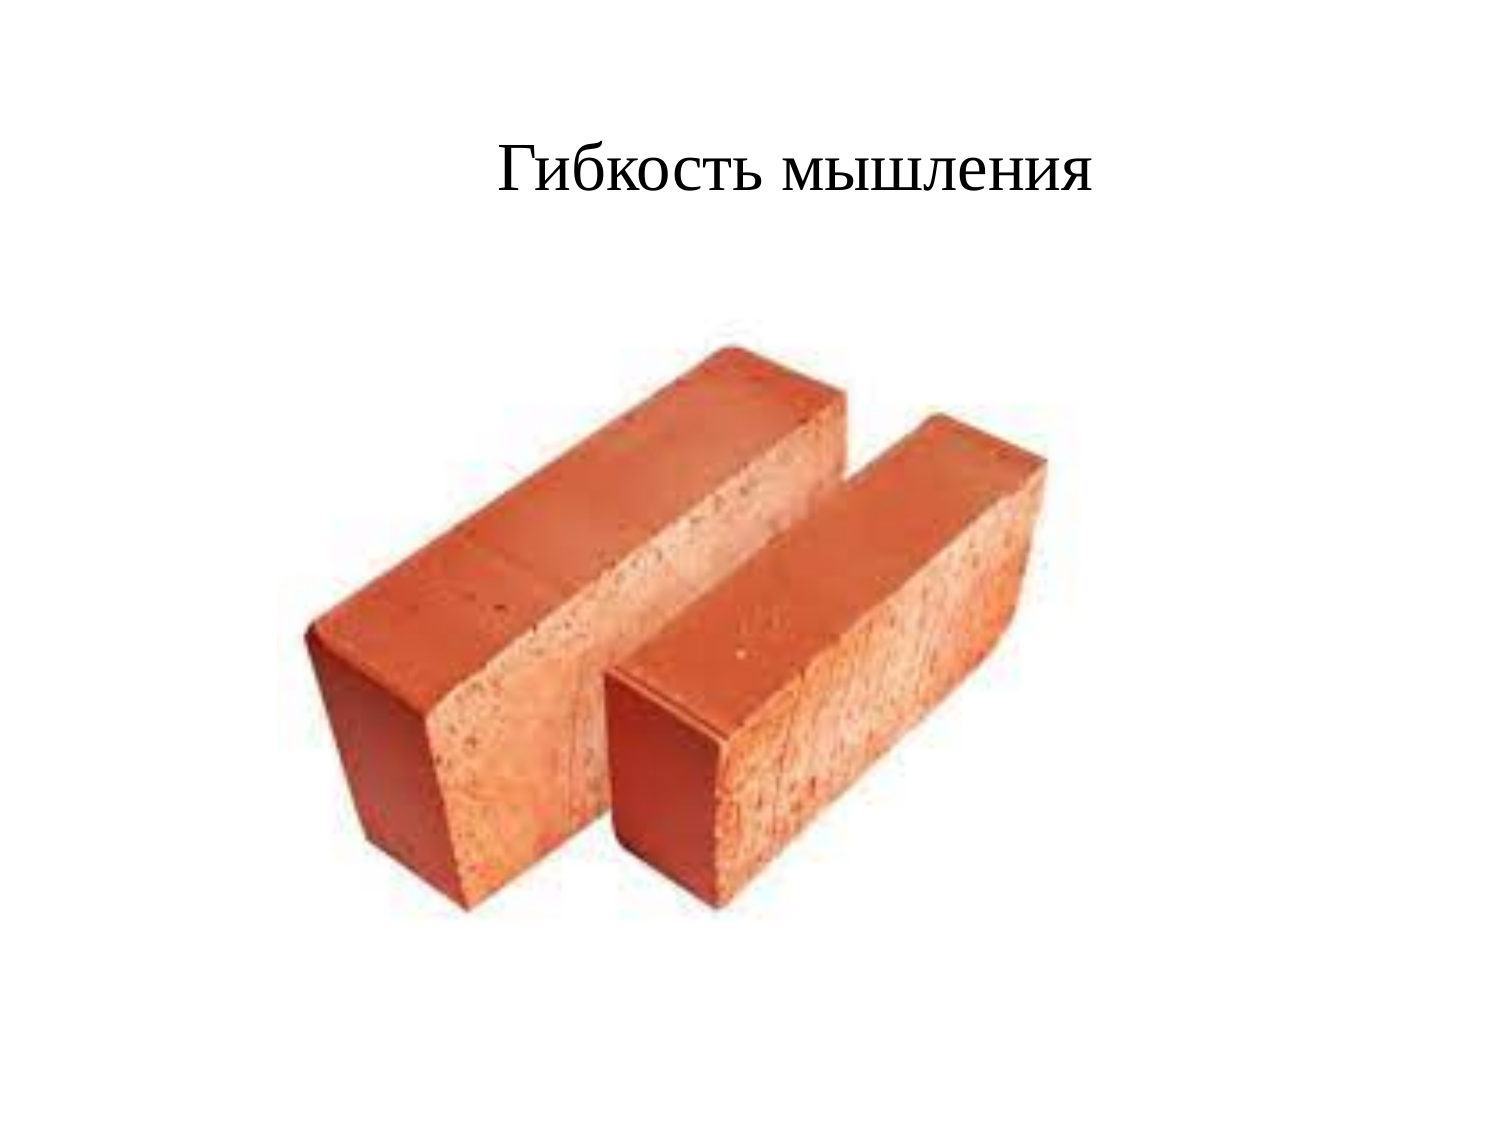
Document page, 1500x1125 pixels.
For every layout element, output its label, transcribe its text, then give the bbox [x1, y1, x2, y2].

picture [277, 235, 1081, 1035]
title Гибкость мышления [103, 59, 1397, 278]
